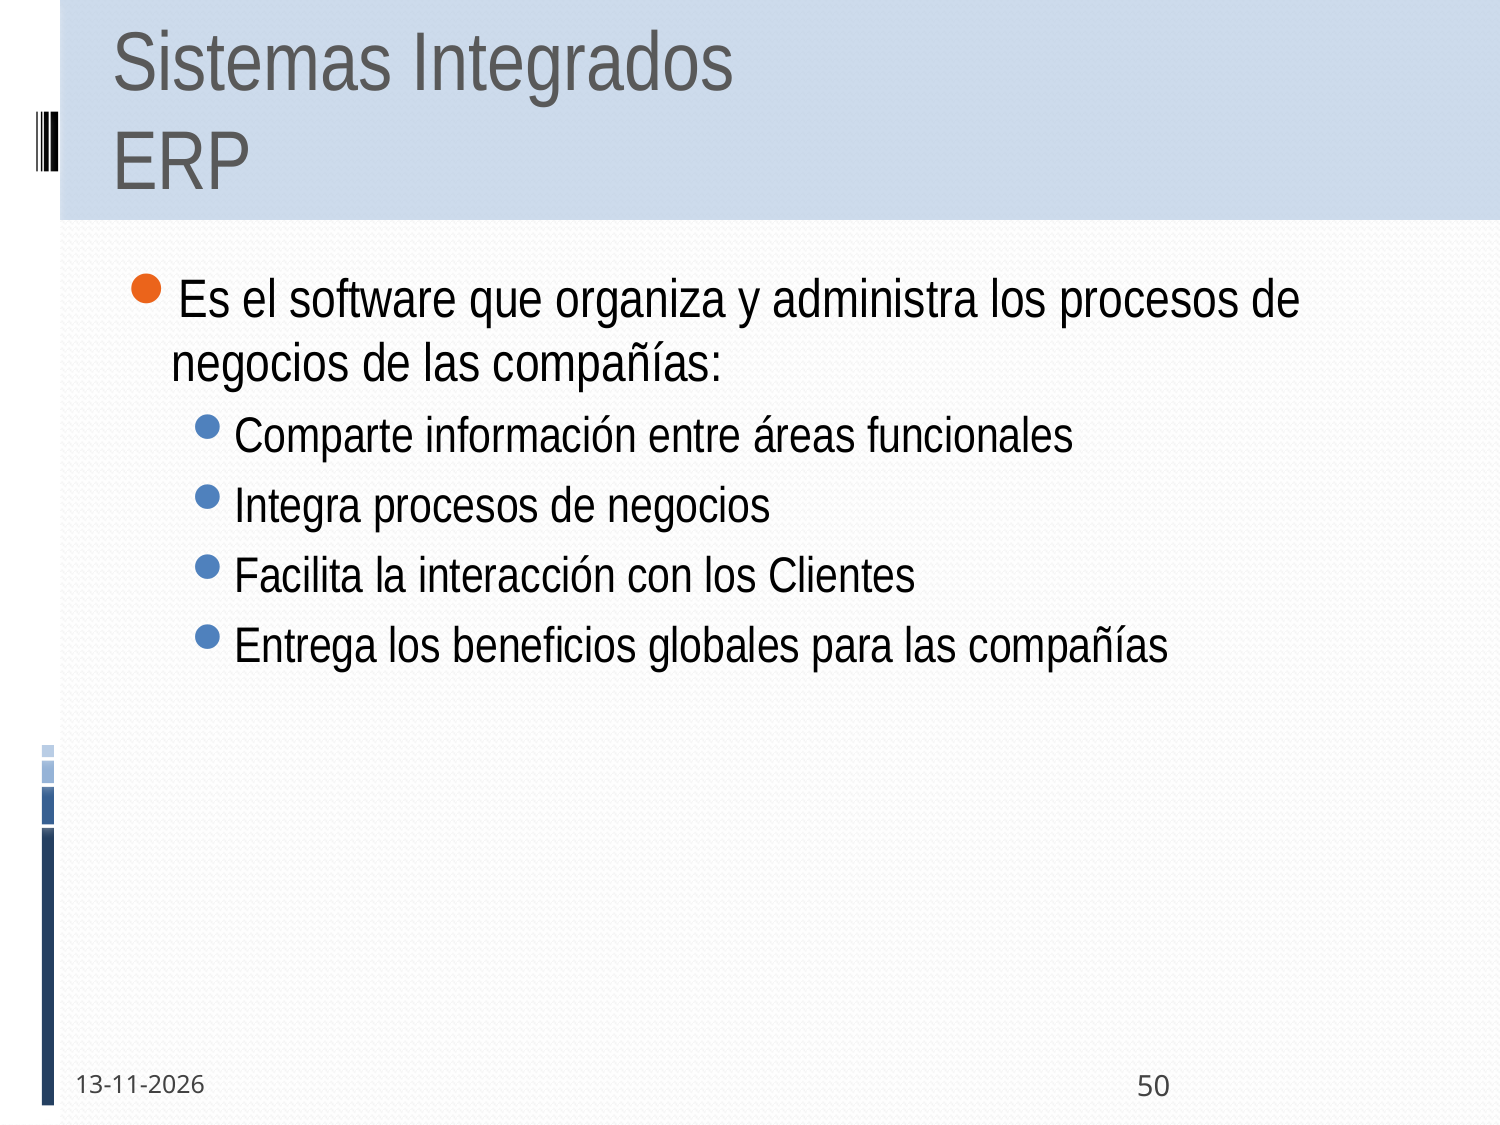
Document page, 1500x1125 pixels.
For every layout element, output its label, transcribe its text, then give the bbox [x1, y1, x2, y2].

list Es el software que organiza y administra los procesos de negocios de las compañías: Comparte información entre áreas funcionales Integra procesos de negocios Facilita la interacción con los Clientes Entrega los beneficios globales para las compañías [111, 255, 1436, 1038]
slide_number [75, 1042, 243, 1103]
title Sistemas Integrados ERP [111, 18, 1436, 207]
slide_number 50 [1045, 1046, 1171, 1107]
